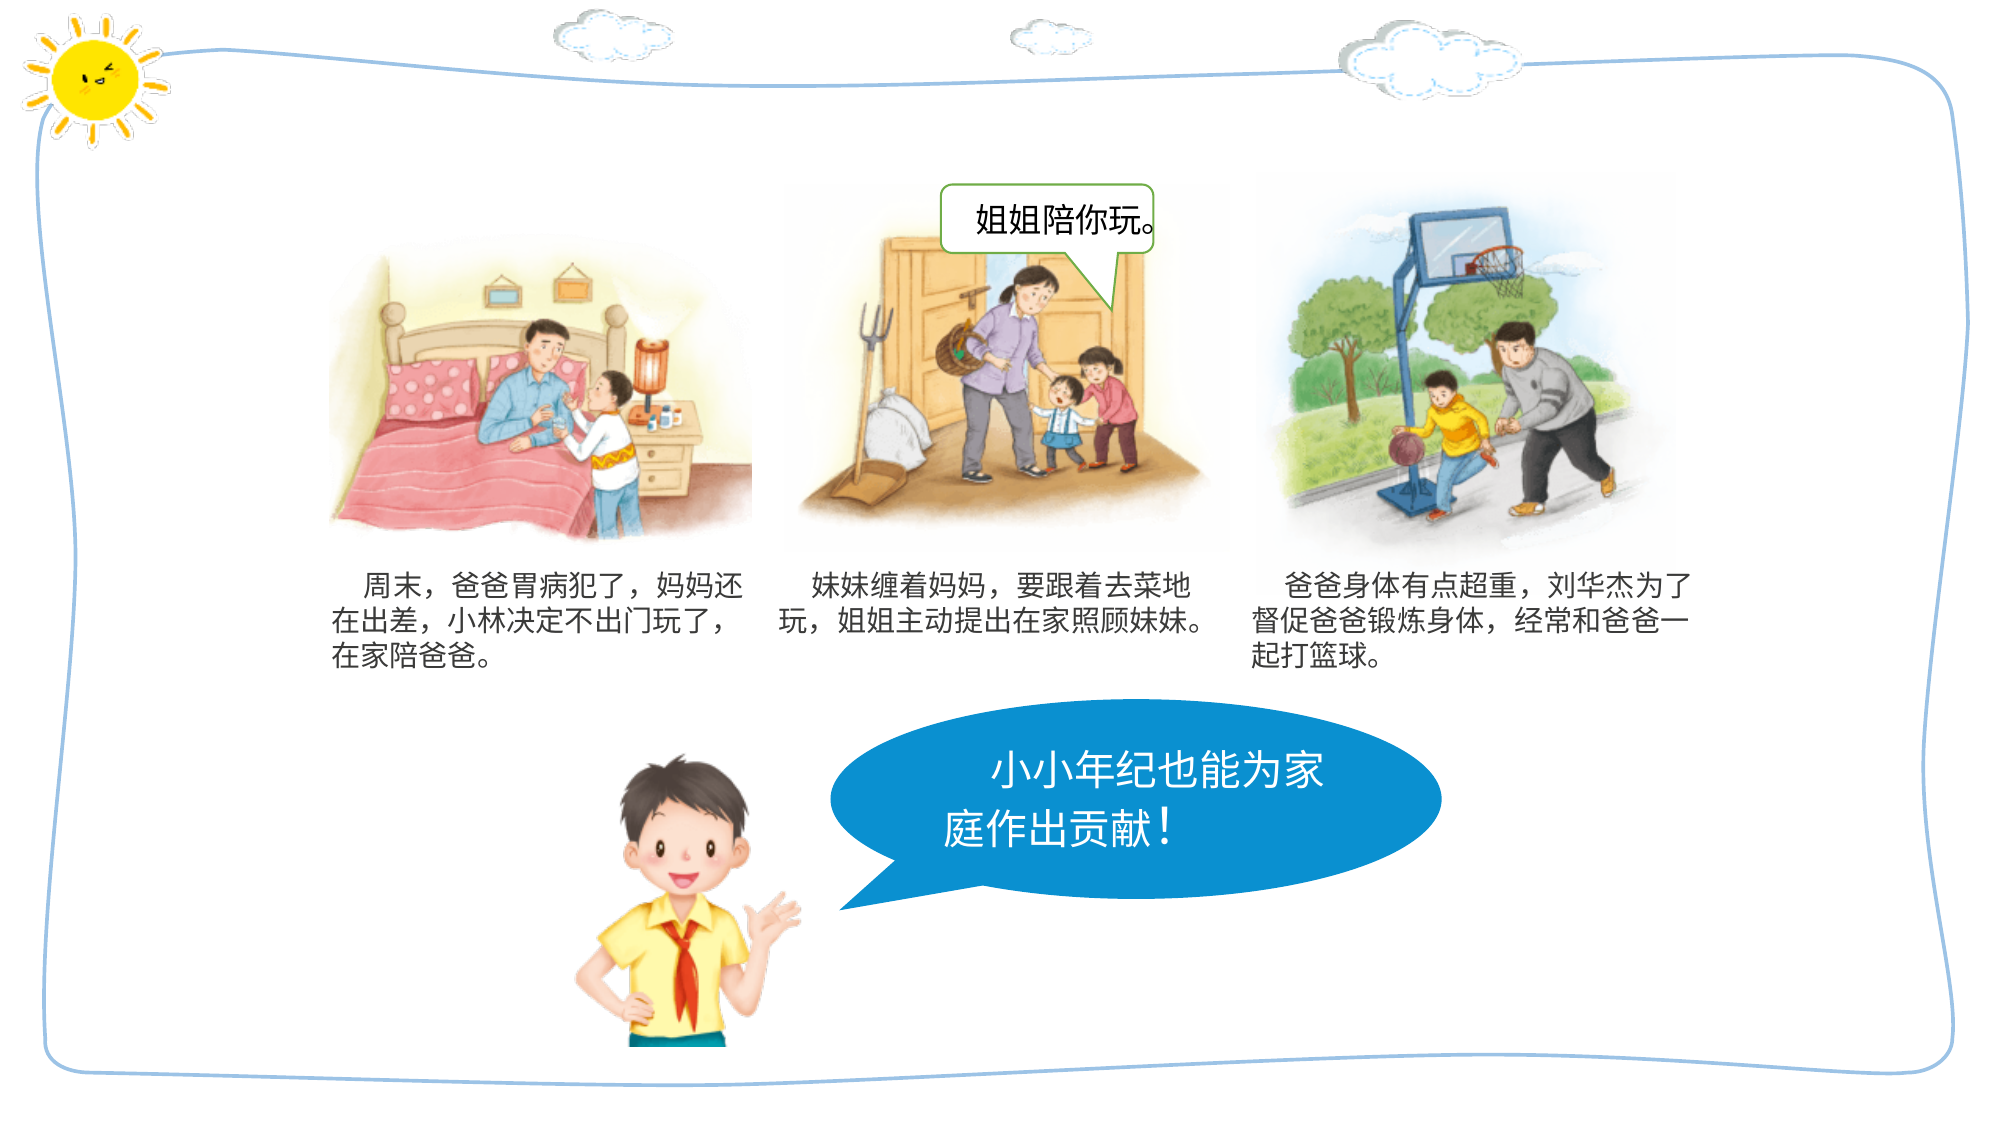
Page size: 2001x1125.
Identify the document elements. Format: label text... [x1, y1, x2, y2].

text_box 妹妹缠着妈妈，要跟着去菜地 玩，姐姐主动提出在家照顾妹妹。 [763, 559, 1236, 645]
picture [1010, 18, 1094, 56]
picture [567, 751, 809, 1047]
picture [329, 233, 752, 551]
text_box 小小年纪也能为家庭作出贡献！ [830, 699, 1442, 911]
picture [15, 12, 174, 152]
text_box 爸爸身体有点超重，刘华杰为了督促爸爸锻炼身体，经常和爸爸一起打篮球。 [1236, 559, 1709, 680]
picture [553, 7, 675, 63]
picture [784, 184, 1230, 552]
picture [1255, 172, 1676, 595]
picture [1338, 16, 1524, 101]
text_box 周末，爸爸胃病犯了，妈妈还在出差，小林决定不出门玩了，在家陪爸爸。 [316, 559, 764, 680]
